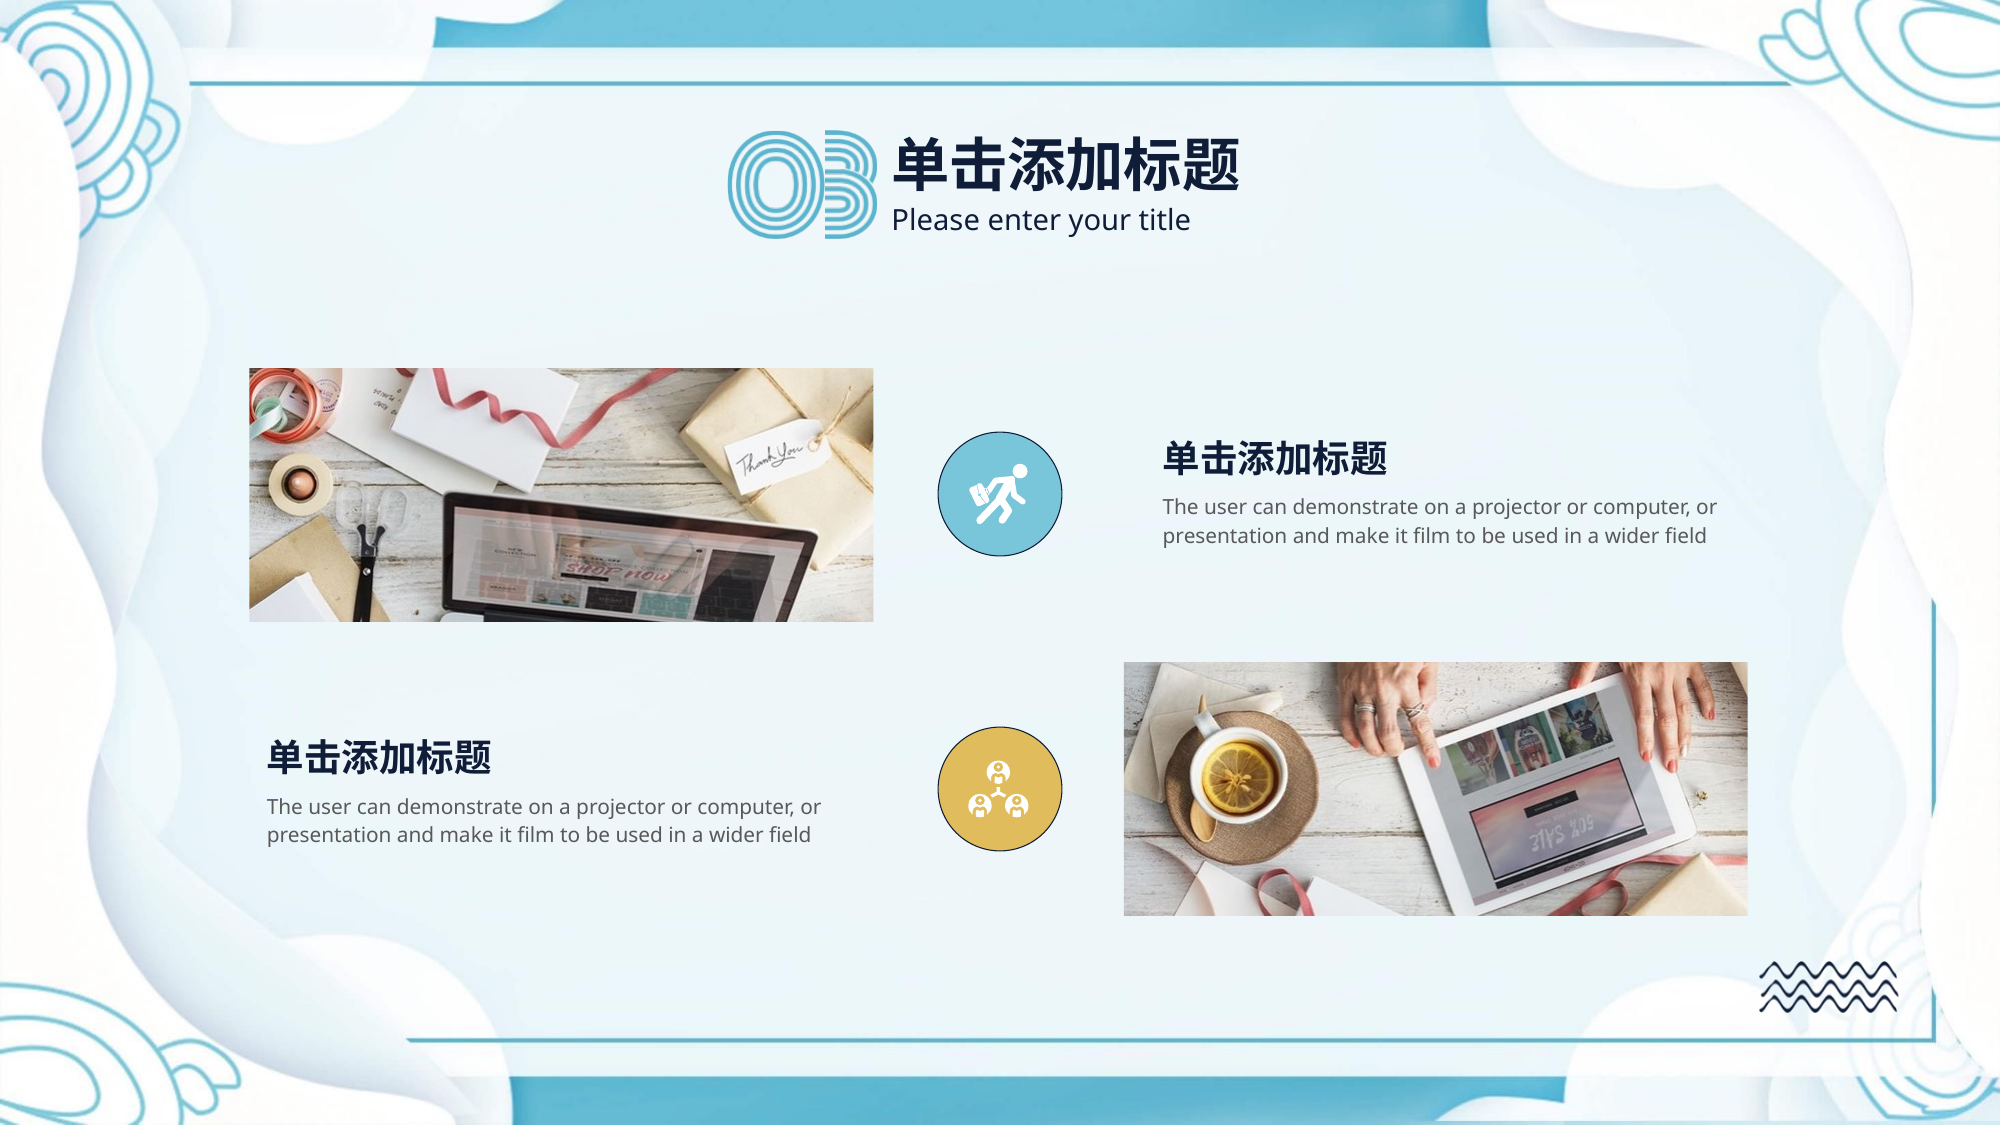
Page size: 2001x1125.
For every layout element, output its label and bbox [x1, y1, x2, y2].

text_box [1123, 661, 1749, 917]
text_box [252, 726, 877, 856]
text_box [967, 786, 1030, 818]
text_box [1147, 427, 1772, 556]
text_box [937, 431, 1063, 557]
text_box [986, 759, 1011, 785]
picture [0, 0, 2000, 1125]
text_box [727, 120, 1259, 245]
text_box [968, 463, 1029, 525]
text_box [248, 367, 874, 623]
text_box [937, 726, 1063, 852]
